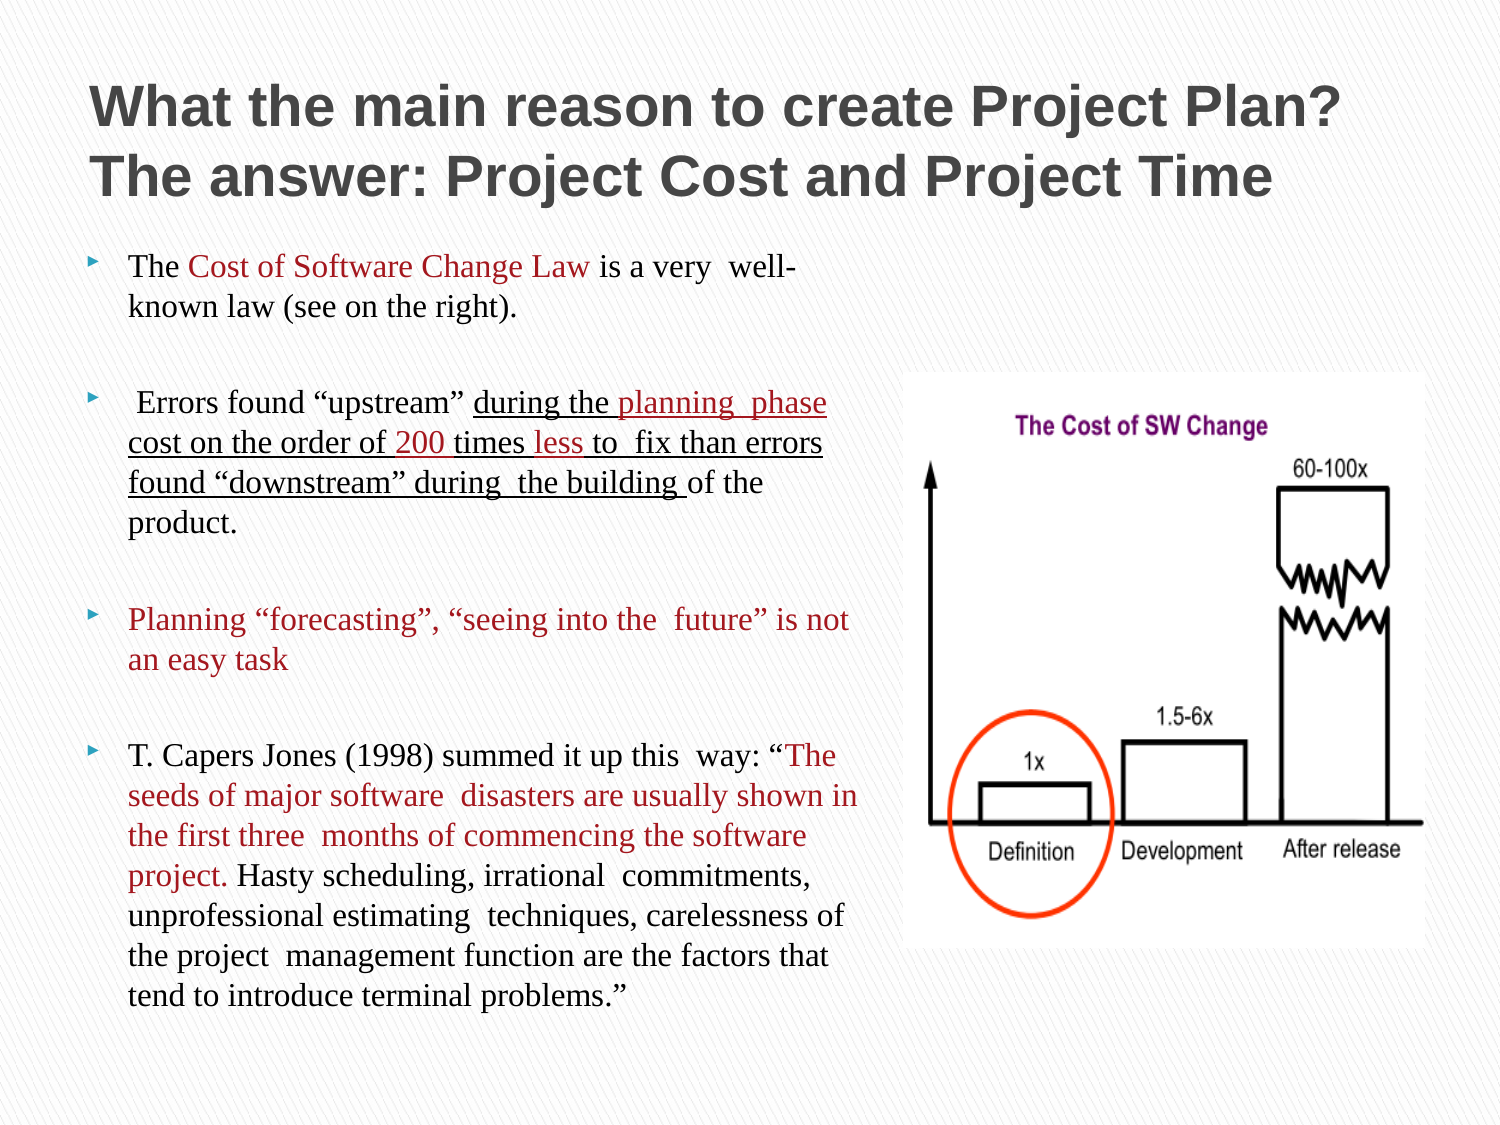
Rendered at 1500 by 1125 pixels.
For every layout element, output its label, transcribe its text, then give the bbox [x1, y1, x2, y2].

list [903, 371, 1426, 948]
title What the main reason to create Project Plan? The answer: Project Cost and Project Time [75, 44, 1425, 233]
list The Cost of Software Change Law is a very well-known law (see on the right). Errors found “upstream” during the planning phase cost on the order of 200 times less to fix than errors found “downstream” during the building of the product. Planning “forecasting”, “seeing into the future” is not an easy task T. Capers Jones (1998) summed it up this way: “The seeds of major software disasters are usually shown in the first three months of commencing the software project. Hasty scheduling, irrational commitments, unprofessional estimating techniques, carelessness of the project management function are the factors that tend to introduce terminal problems.” [53, 236, 892, 1083]
